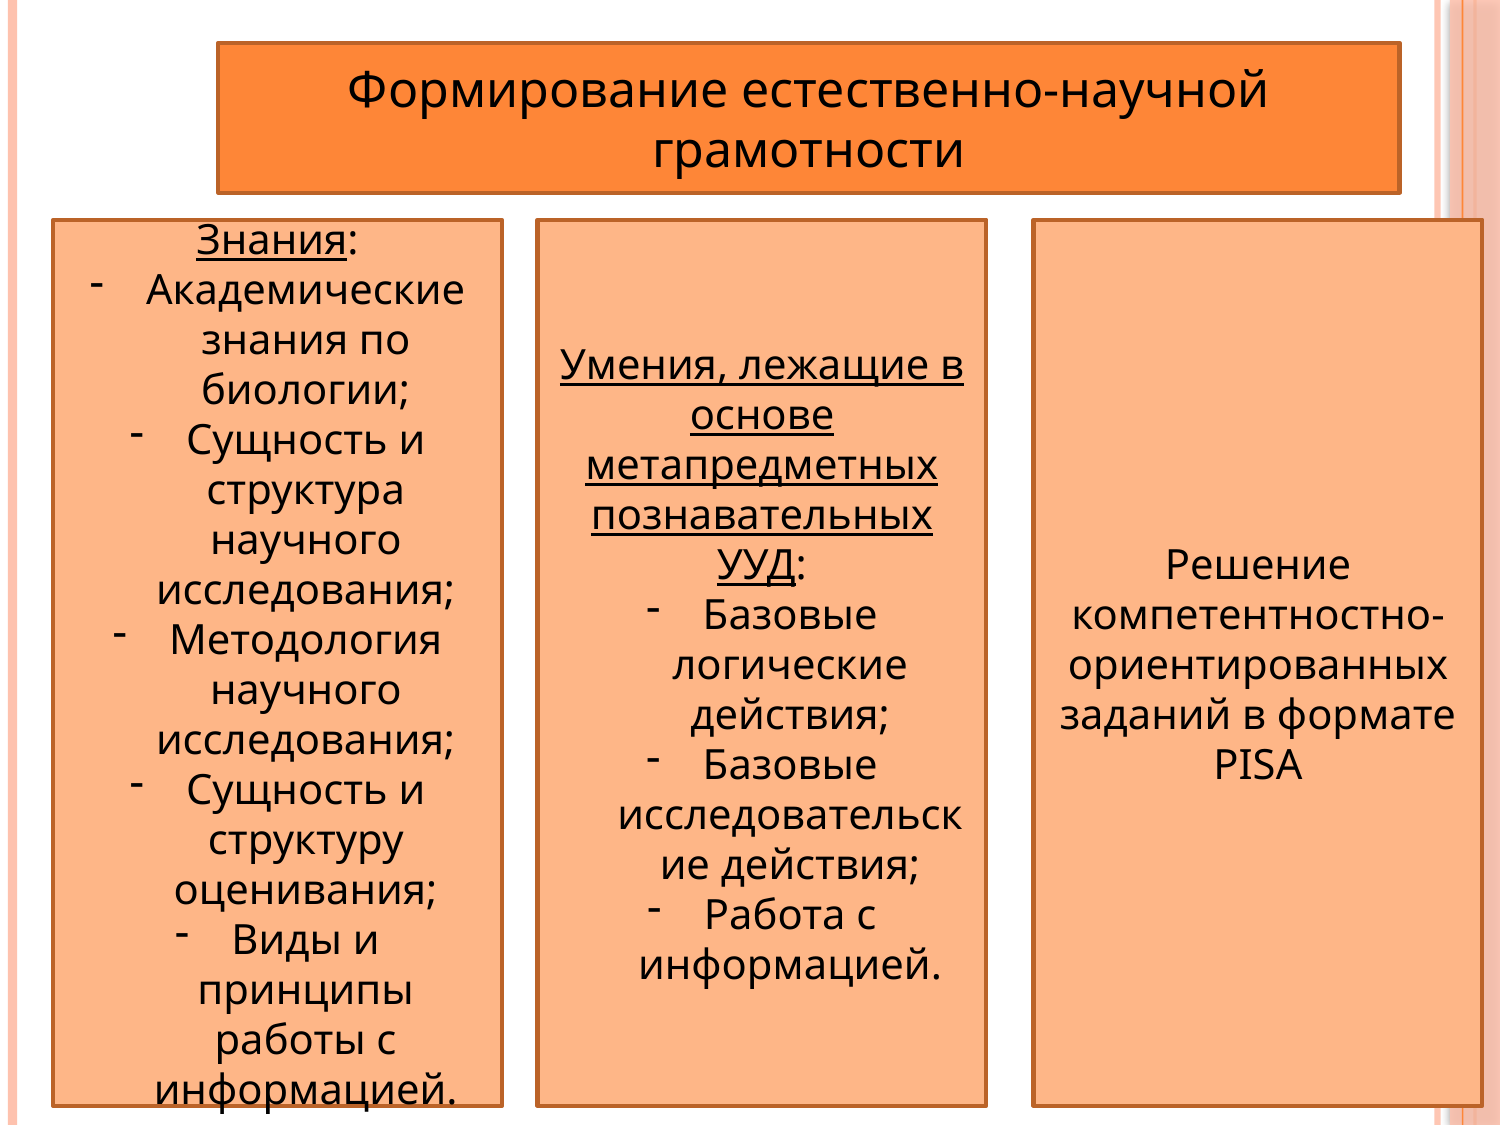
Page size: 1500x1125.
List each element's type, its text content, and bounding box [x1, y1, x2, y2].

text_box Знания: Академические знания по биологии; Сущность и структура научного исследования; Методология научного исследования; Сущность и структуру оценивания; Виды и принципы работы с информацией. [51, 218, 504, 1108]
text_box Формирование естественно-научной грамотности [216, 41, 1402, 195]
text_box Умения, лежащие в основе метапредметных познавательных УУД: Базовые логические действия; Базовые исследовательские действия; Работа с информацией. [535, 218, 988, 1108]
text_box Решение компетентностно-ориентированных заданий в формате PISA [1031, 218, 1484, 1108]
